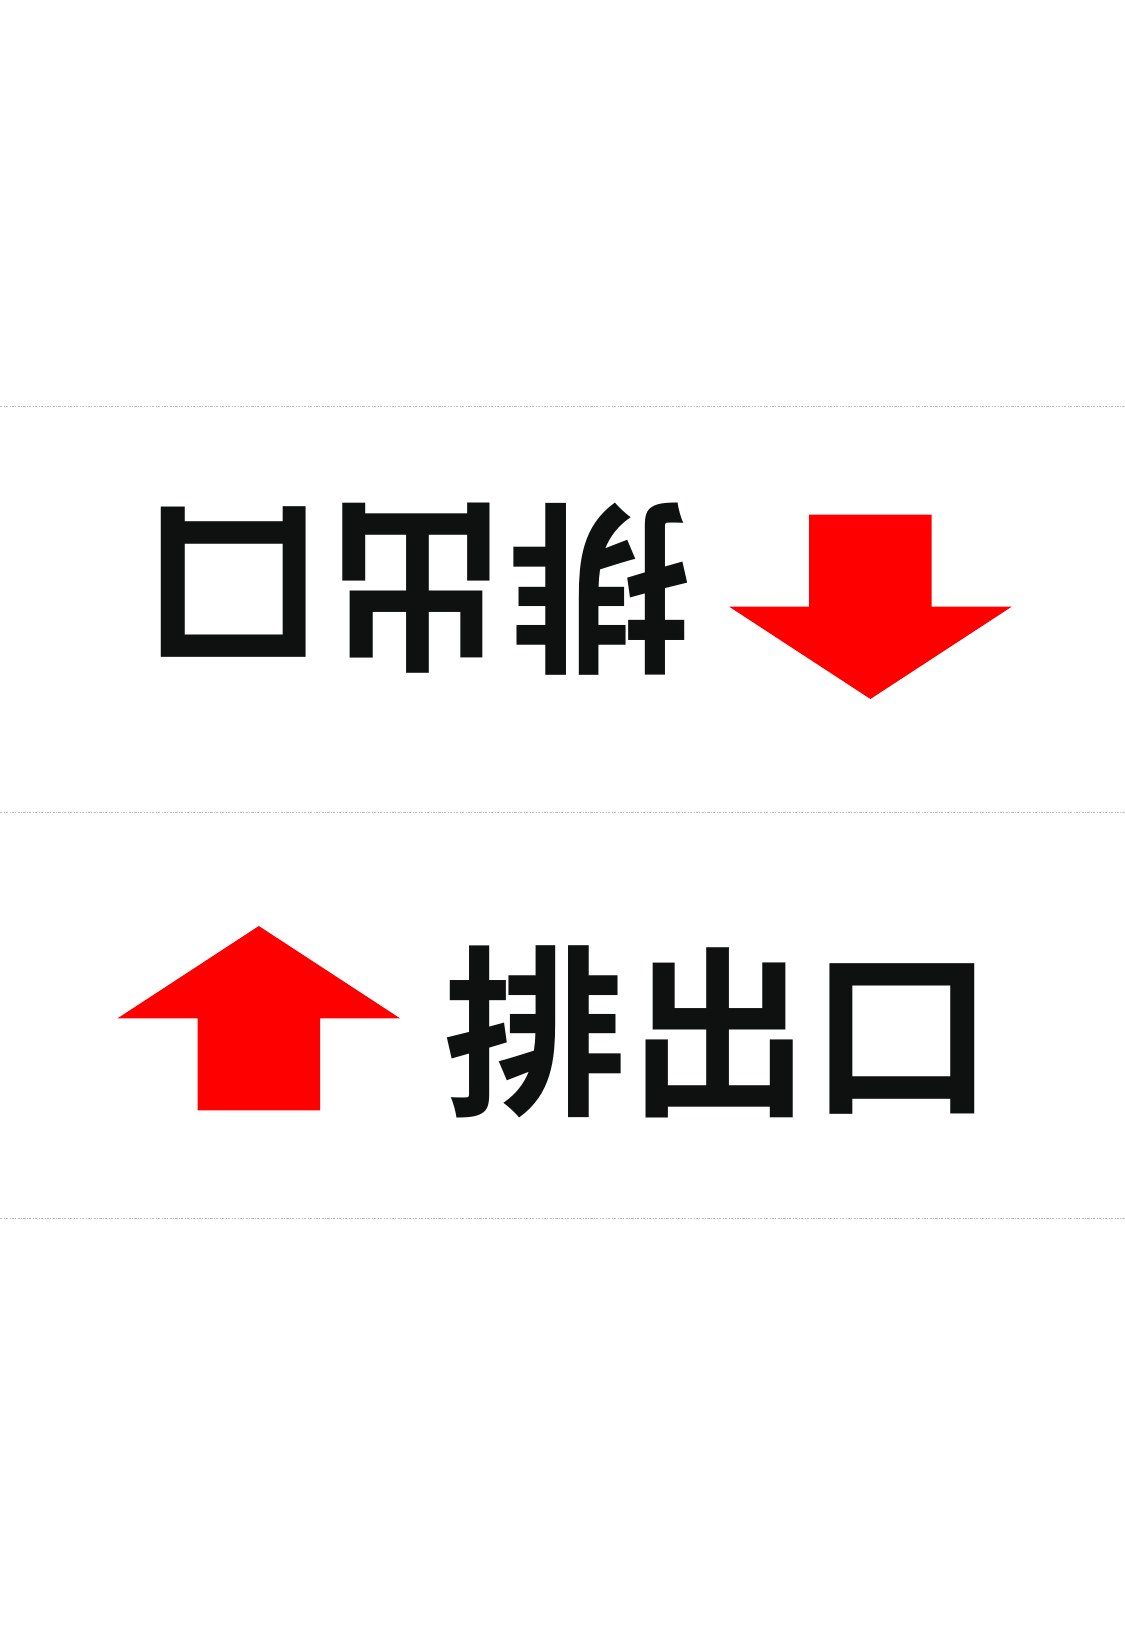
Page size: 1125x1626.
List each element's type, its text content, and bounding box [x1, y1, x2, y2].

text_box 排出口 [126, 475, 707, 711]
text_box 排出口 [429, 910, 1009, 1146]
text_box [725, 513, 1016, 701]
text_box [114, 924, 404, 1112]
